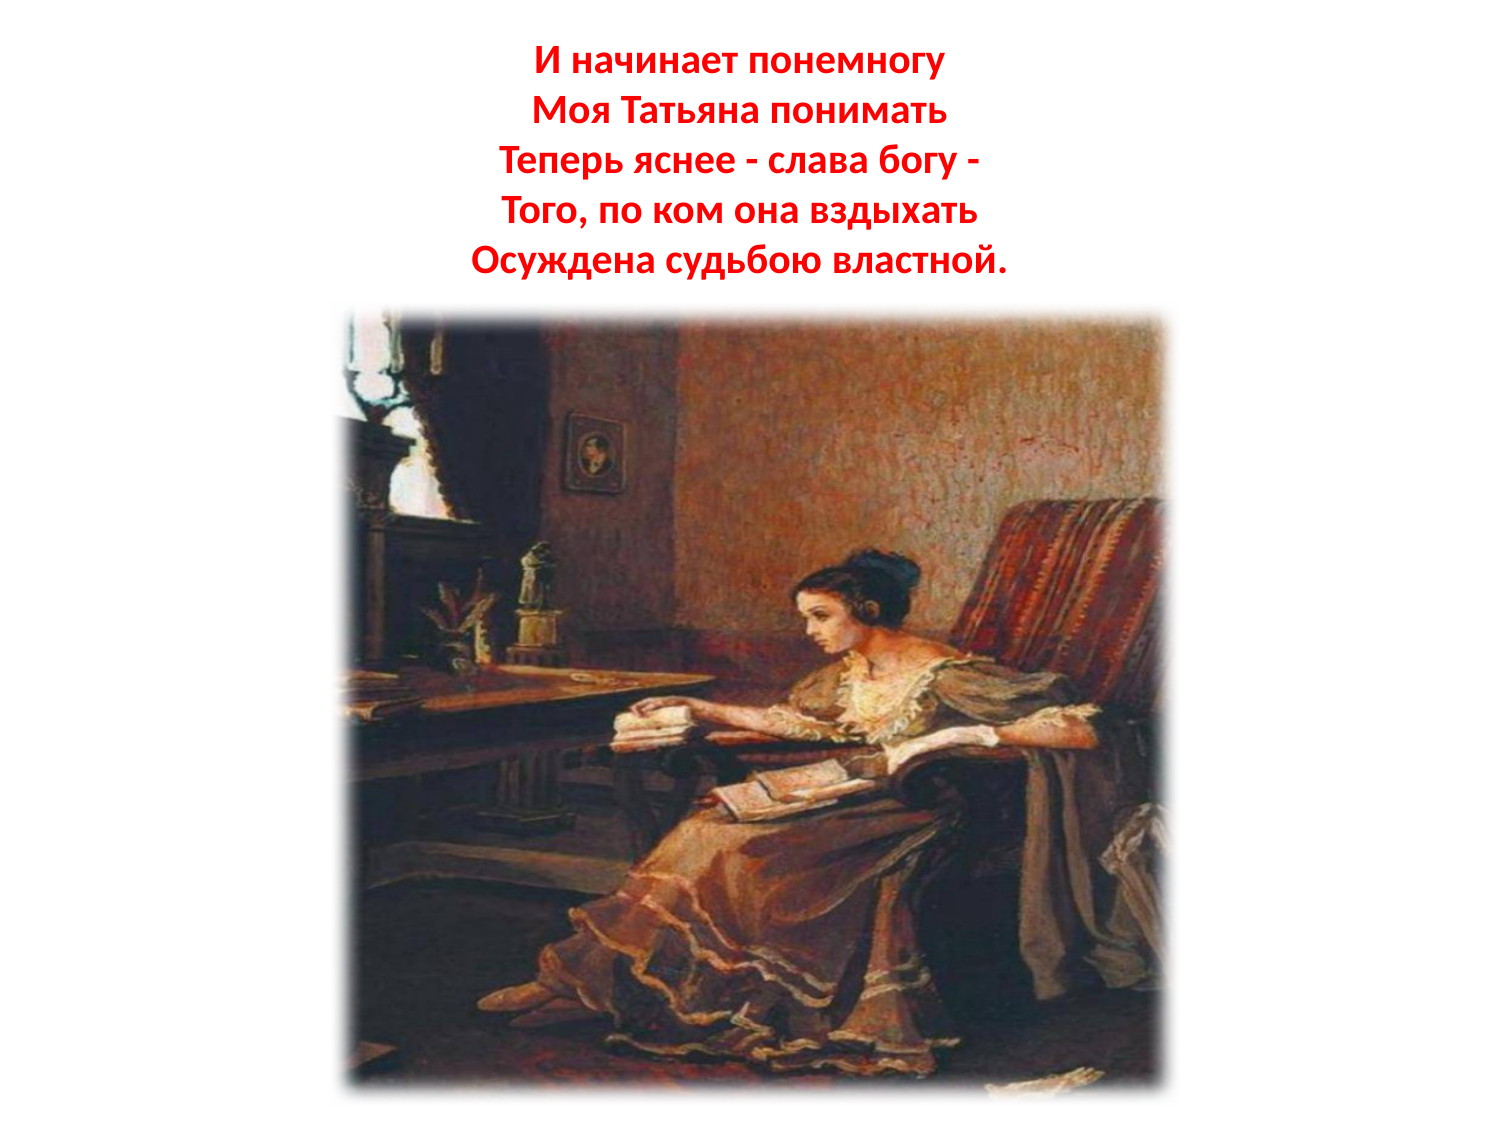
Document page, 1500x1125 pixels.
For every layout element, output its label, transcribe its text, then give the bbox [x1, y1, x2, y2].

picture [330, 302, 1182, 1107]
title И начинает понемногу Моя Татьяна понимать Теперь яснее - слава богу - Того, по ком она вздыхать Осуждена судьбою властной. [64, 0, 1415, 78]
title И начинает понемногу Моя Татьяна понимать Теперь яснее - слава богу - Того, по ком она вздыхать Осуждена судьбою властной. [64, 193, 1415, 551]
text_box [64, 78, 1447, 193]
